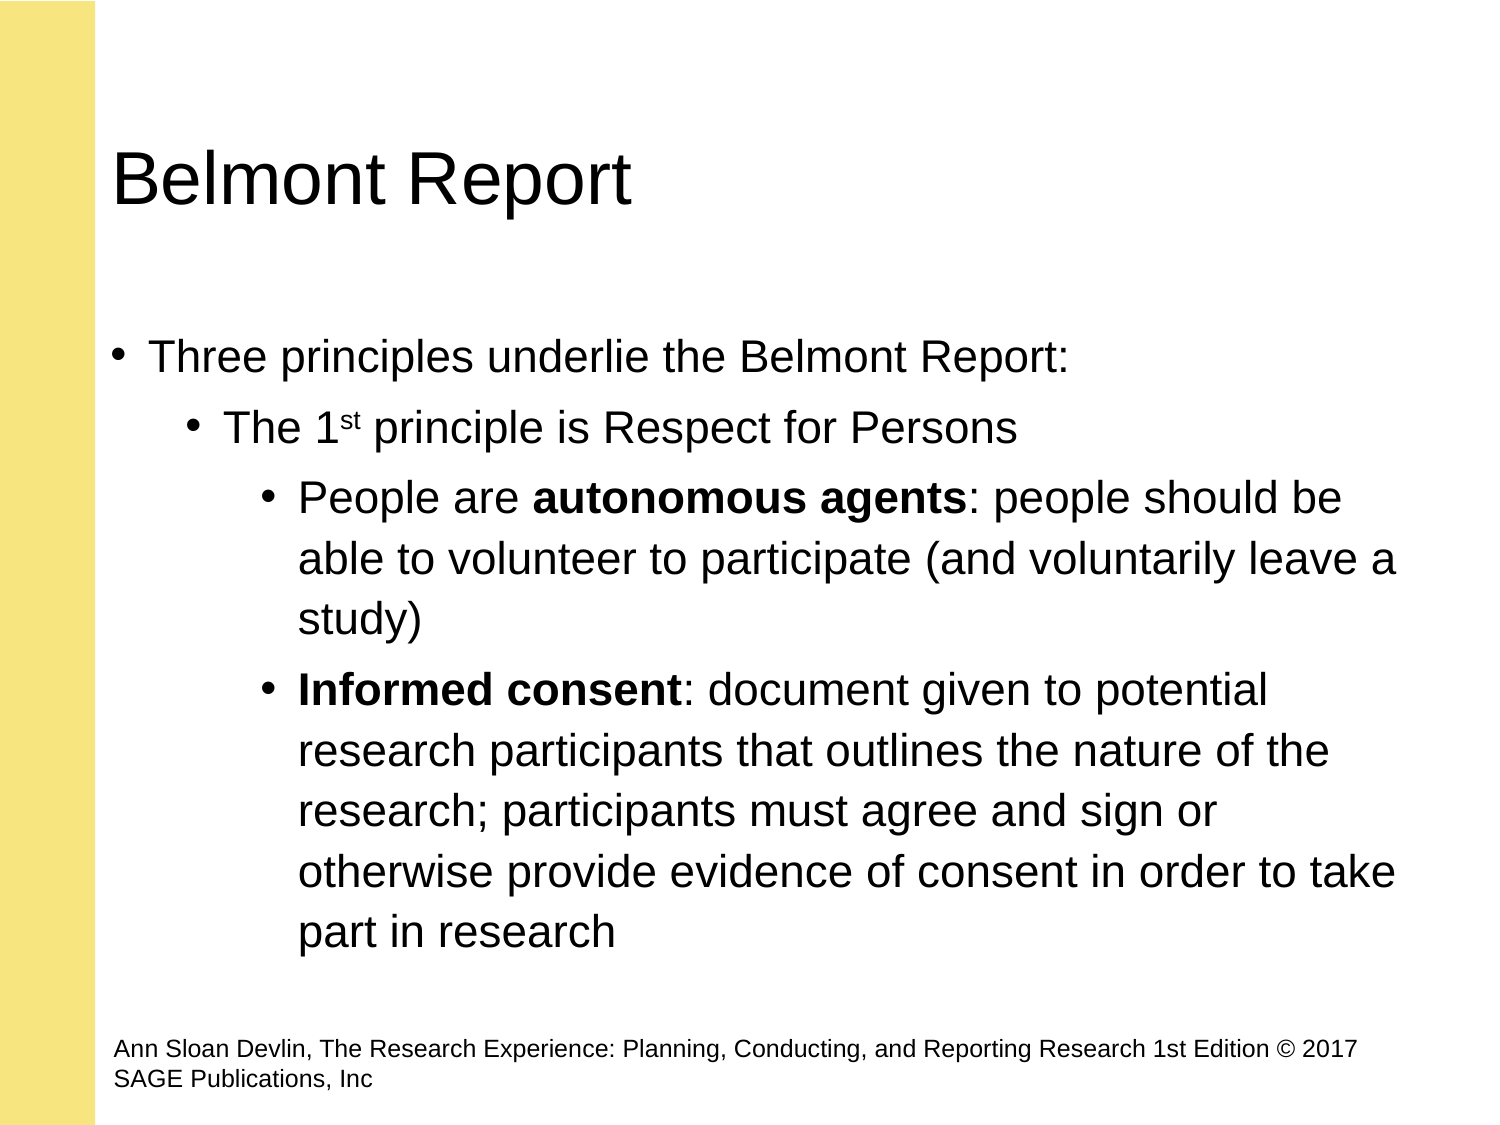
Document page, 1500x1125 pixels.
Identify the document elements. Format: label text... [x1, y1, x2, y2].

list Three principles underlie the Belmont Report: The 1st principle is Respect for Persons People are autonomous agents: people should be able to volunteer to participate (and voluntarily leave a study) Informed consent: document given to potential research participants that outlines the nature of the research; participants must agree and sign or otherwise provide evidence of consent in order to take part in research [95, 313, 1430, 959]
picture [0, 1, 96, 1125]
title Belmont Report [96, 115, 683, 244]
